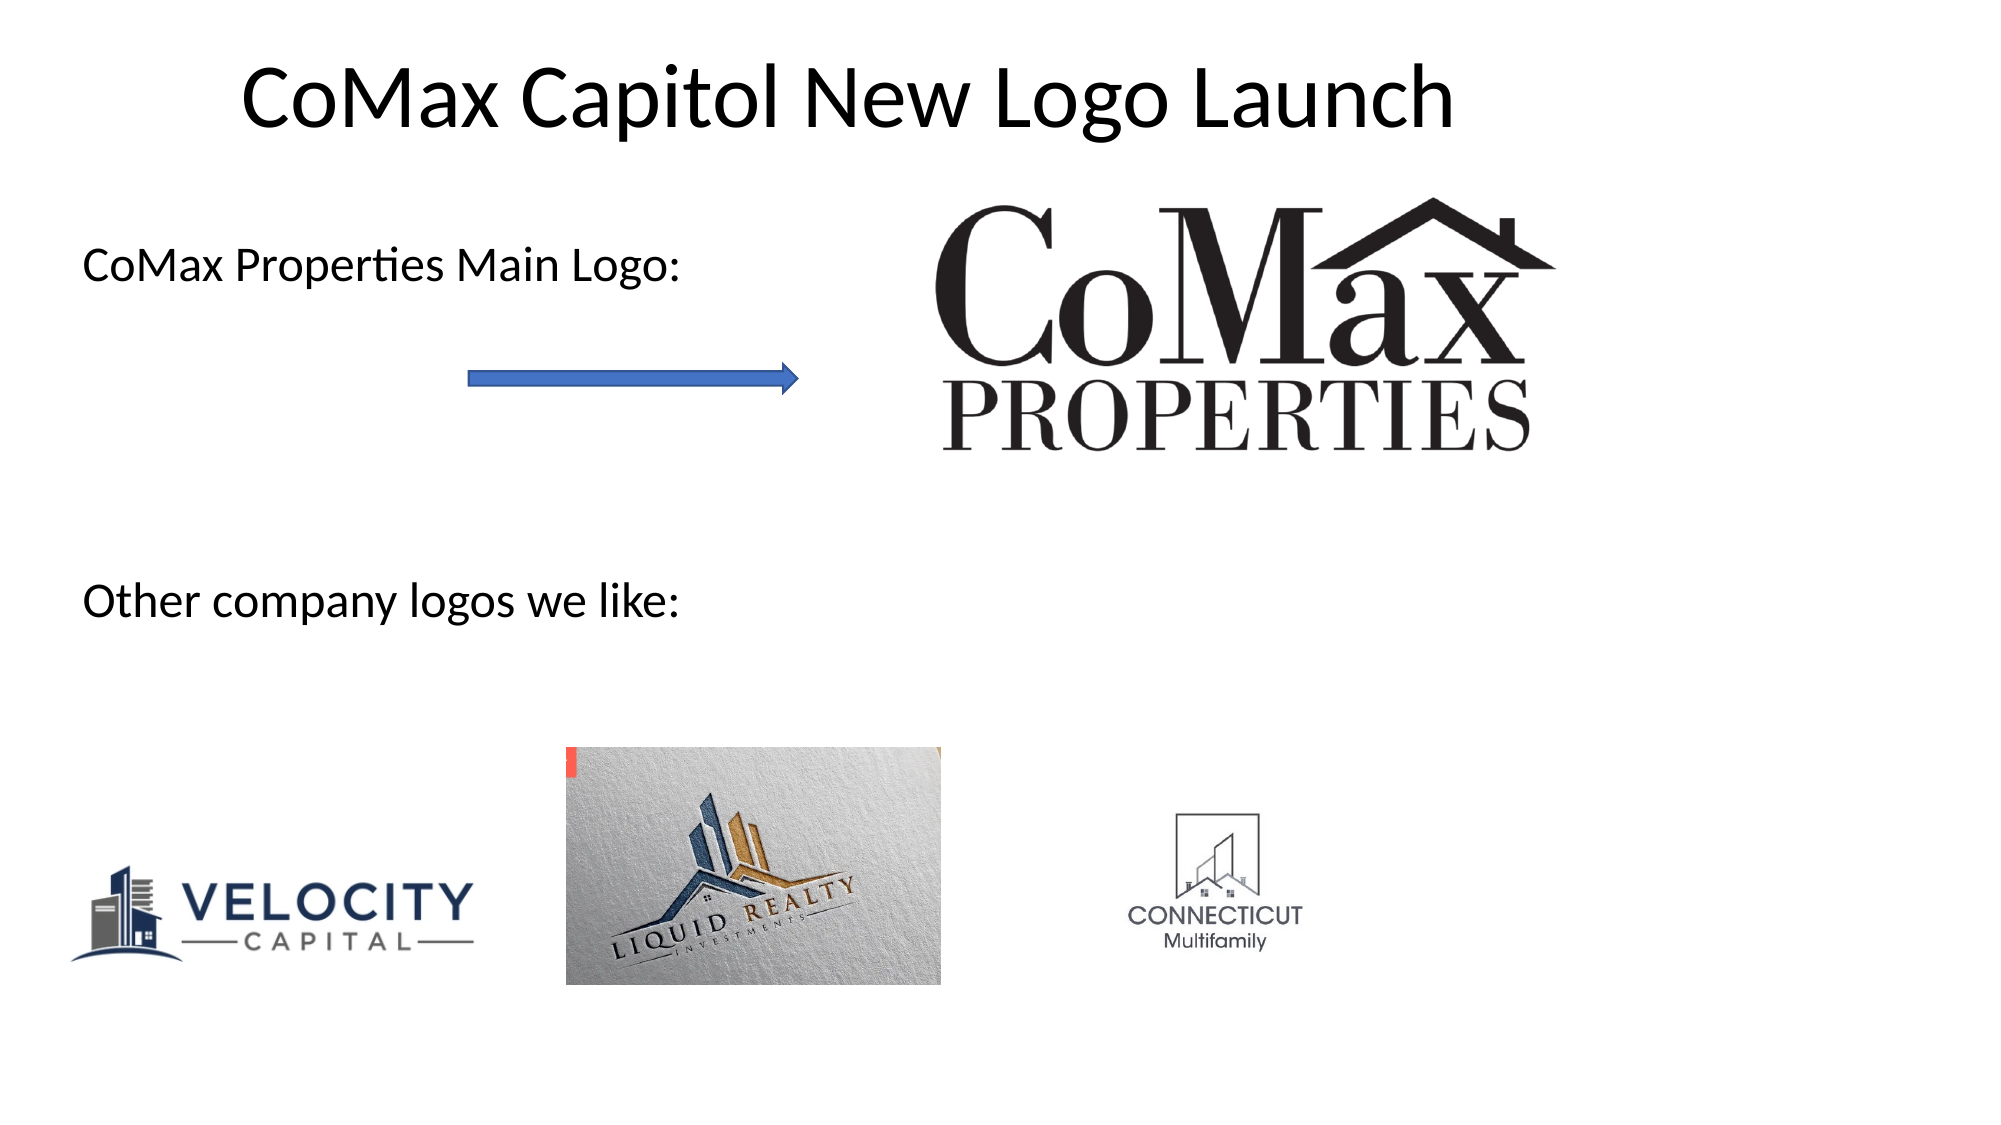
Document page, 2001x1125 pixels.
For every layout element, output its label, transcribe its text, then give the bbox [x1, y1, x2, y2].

picture [909, 154, 1561, 488]
text_box CoMax Capitol New Logo Launch [226, 28, 1636, 154]
text_box Other company logos we like: [68, 559, 702, 635]
picture [1021, 735, 1423, 1030]
picture [566, 747, 941, 985]
text_box CoMax Properties Main Logo: [68, 224, 702, 299]
picture [14, 831, 516, 985]
text_box [467, 361, 799, 396]
